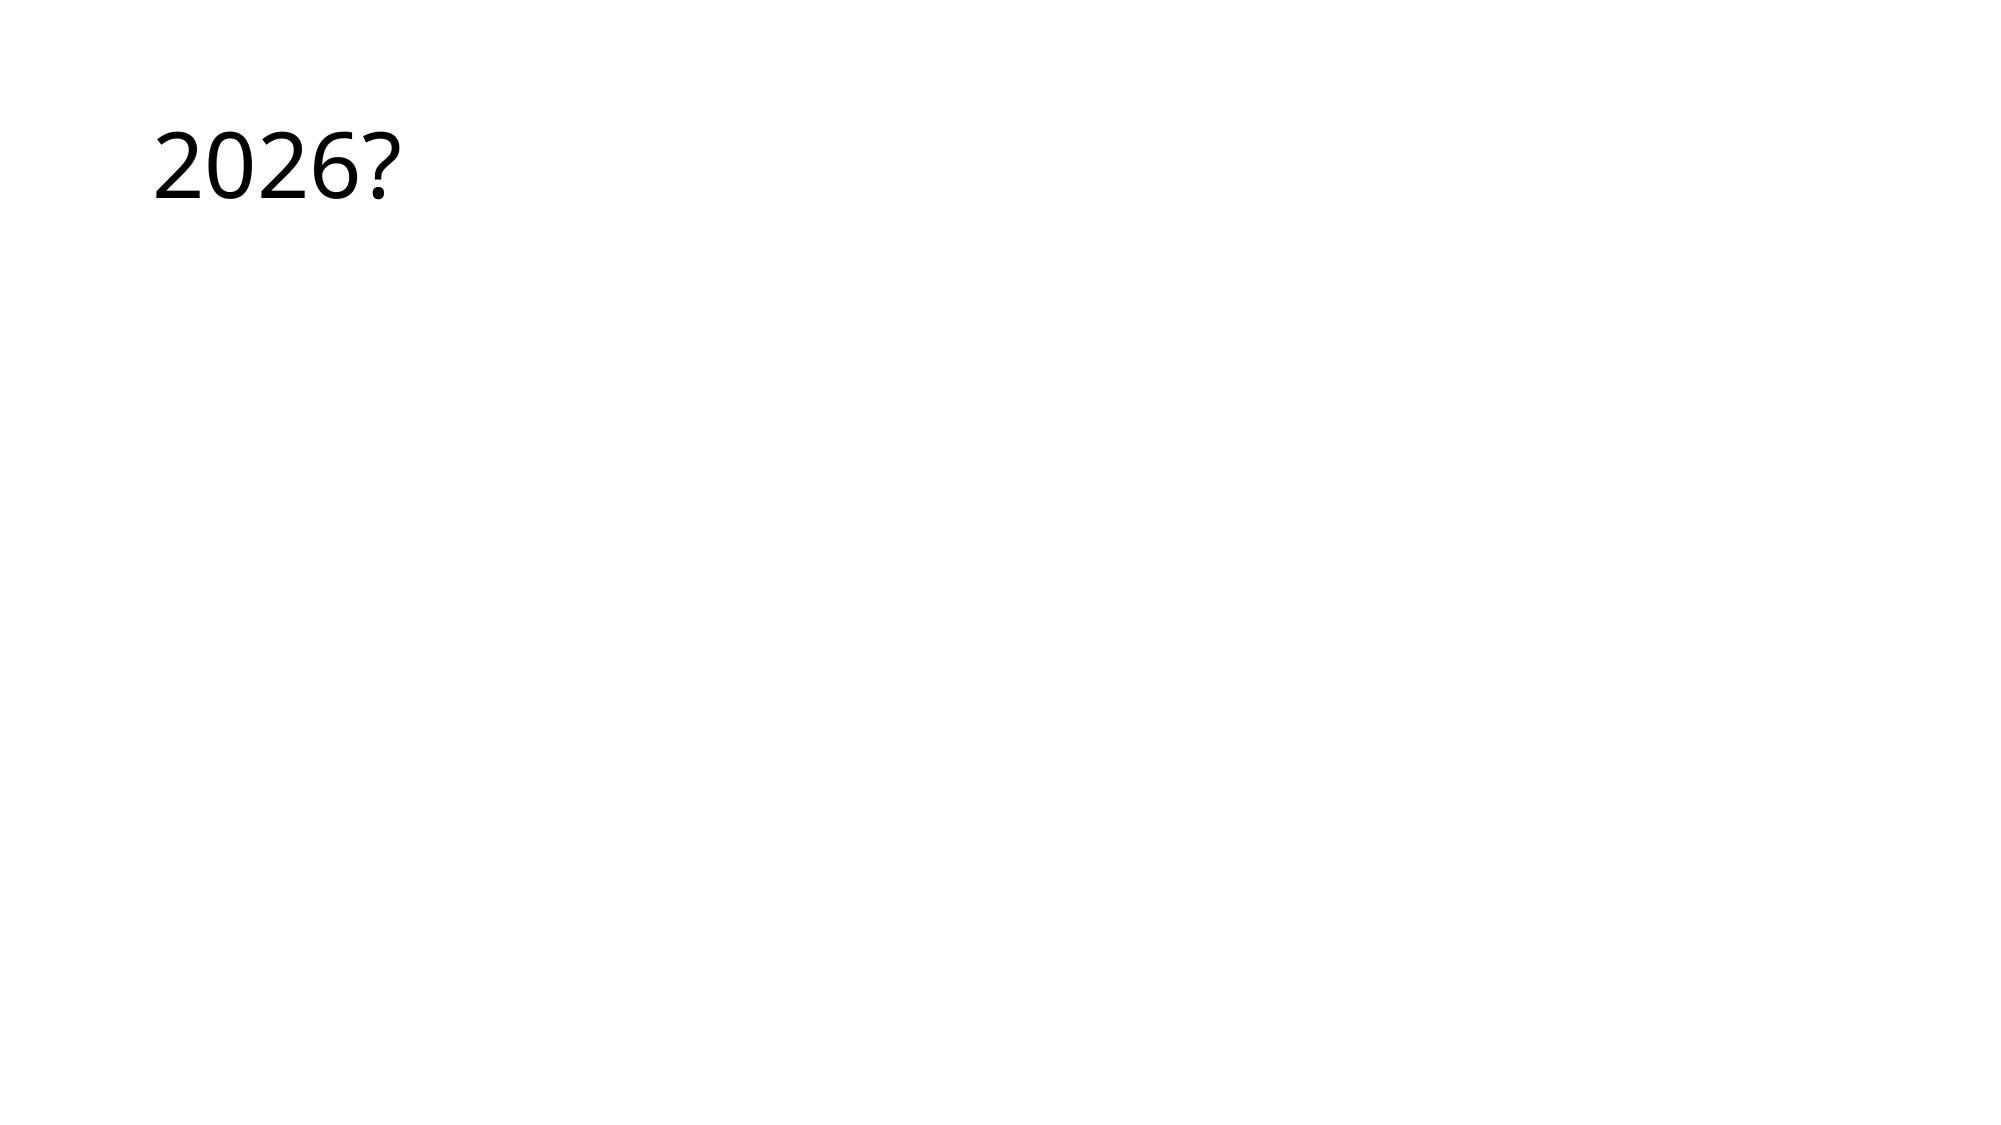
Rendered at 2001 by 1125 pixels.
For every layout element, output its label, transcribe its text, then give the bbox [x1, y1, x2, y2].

title 2026? [137, 59, 1863, 278]
